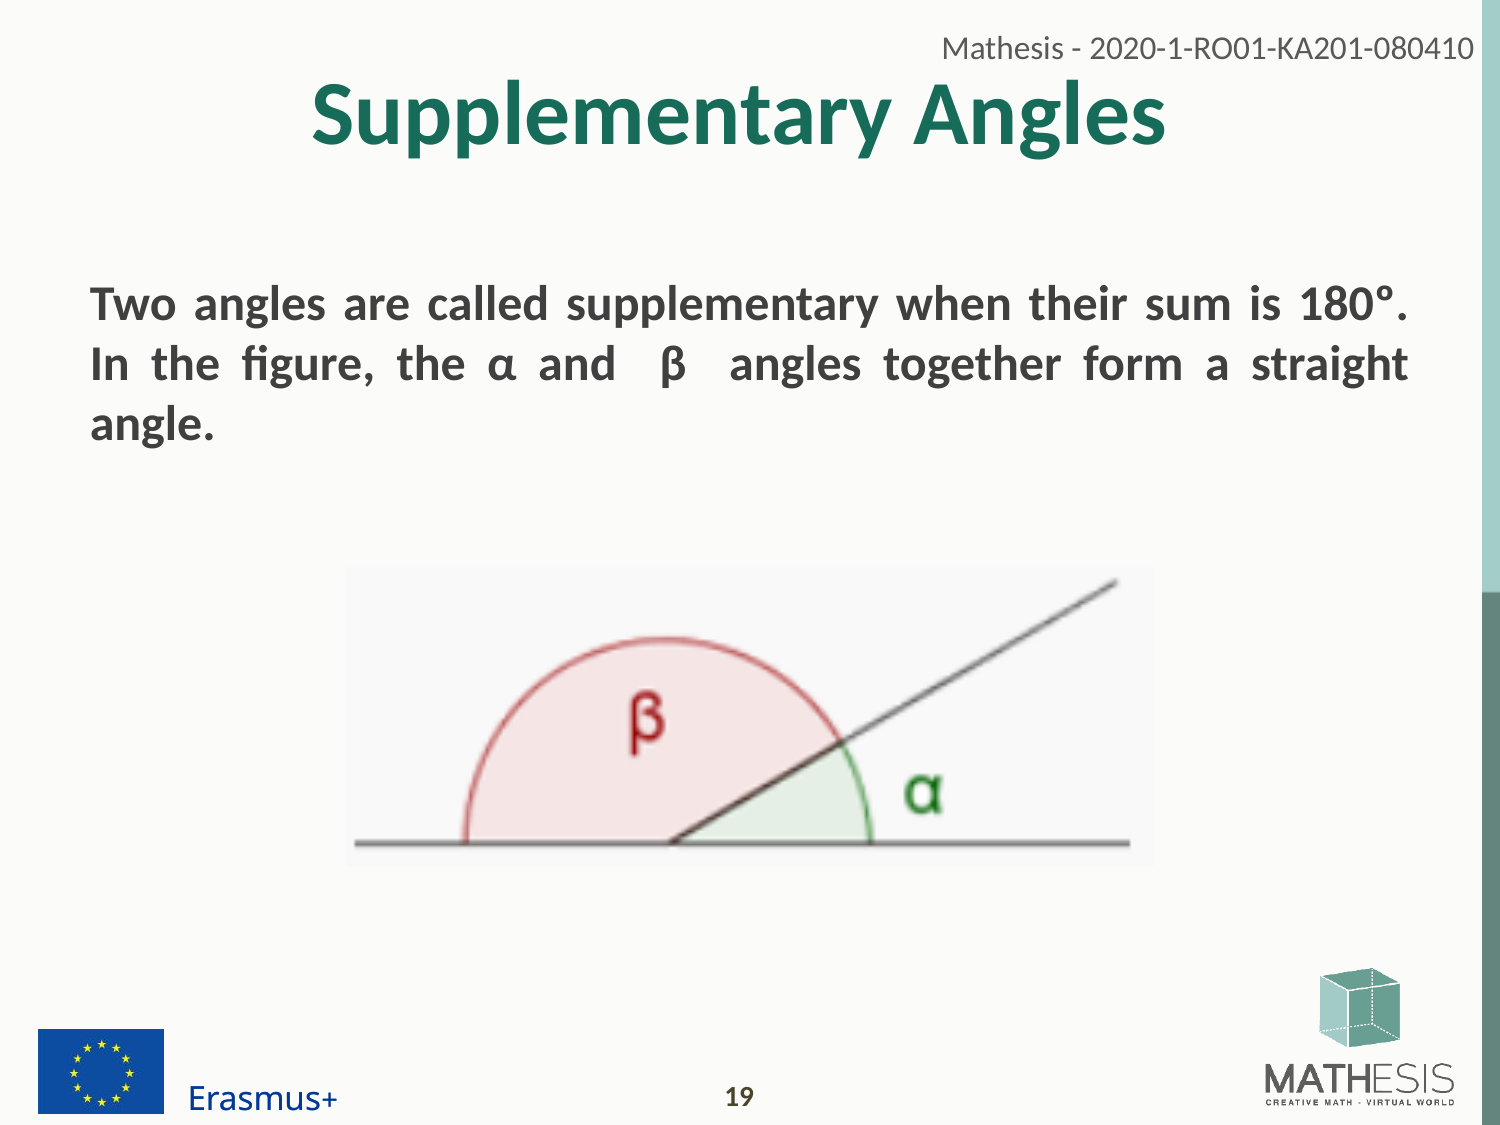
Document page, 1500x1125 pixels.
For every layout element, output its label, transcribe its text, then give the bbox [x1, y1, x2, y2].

list Two angles are called supplementary when their sum is 180º. In the figure, the α and β angles together form a straight angle. [75, 262, 1425, 1005]
title Supplementary Angles [75, 45, 1425, 233]
picture [346, 566, 1154, 868]
picture [38, 1029, 164, 1114]
